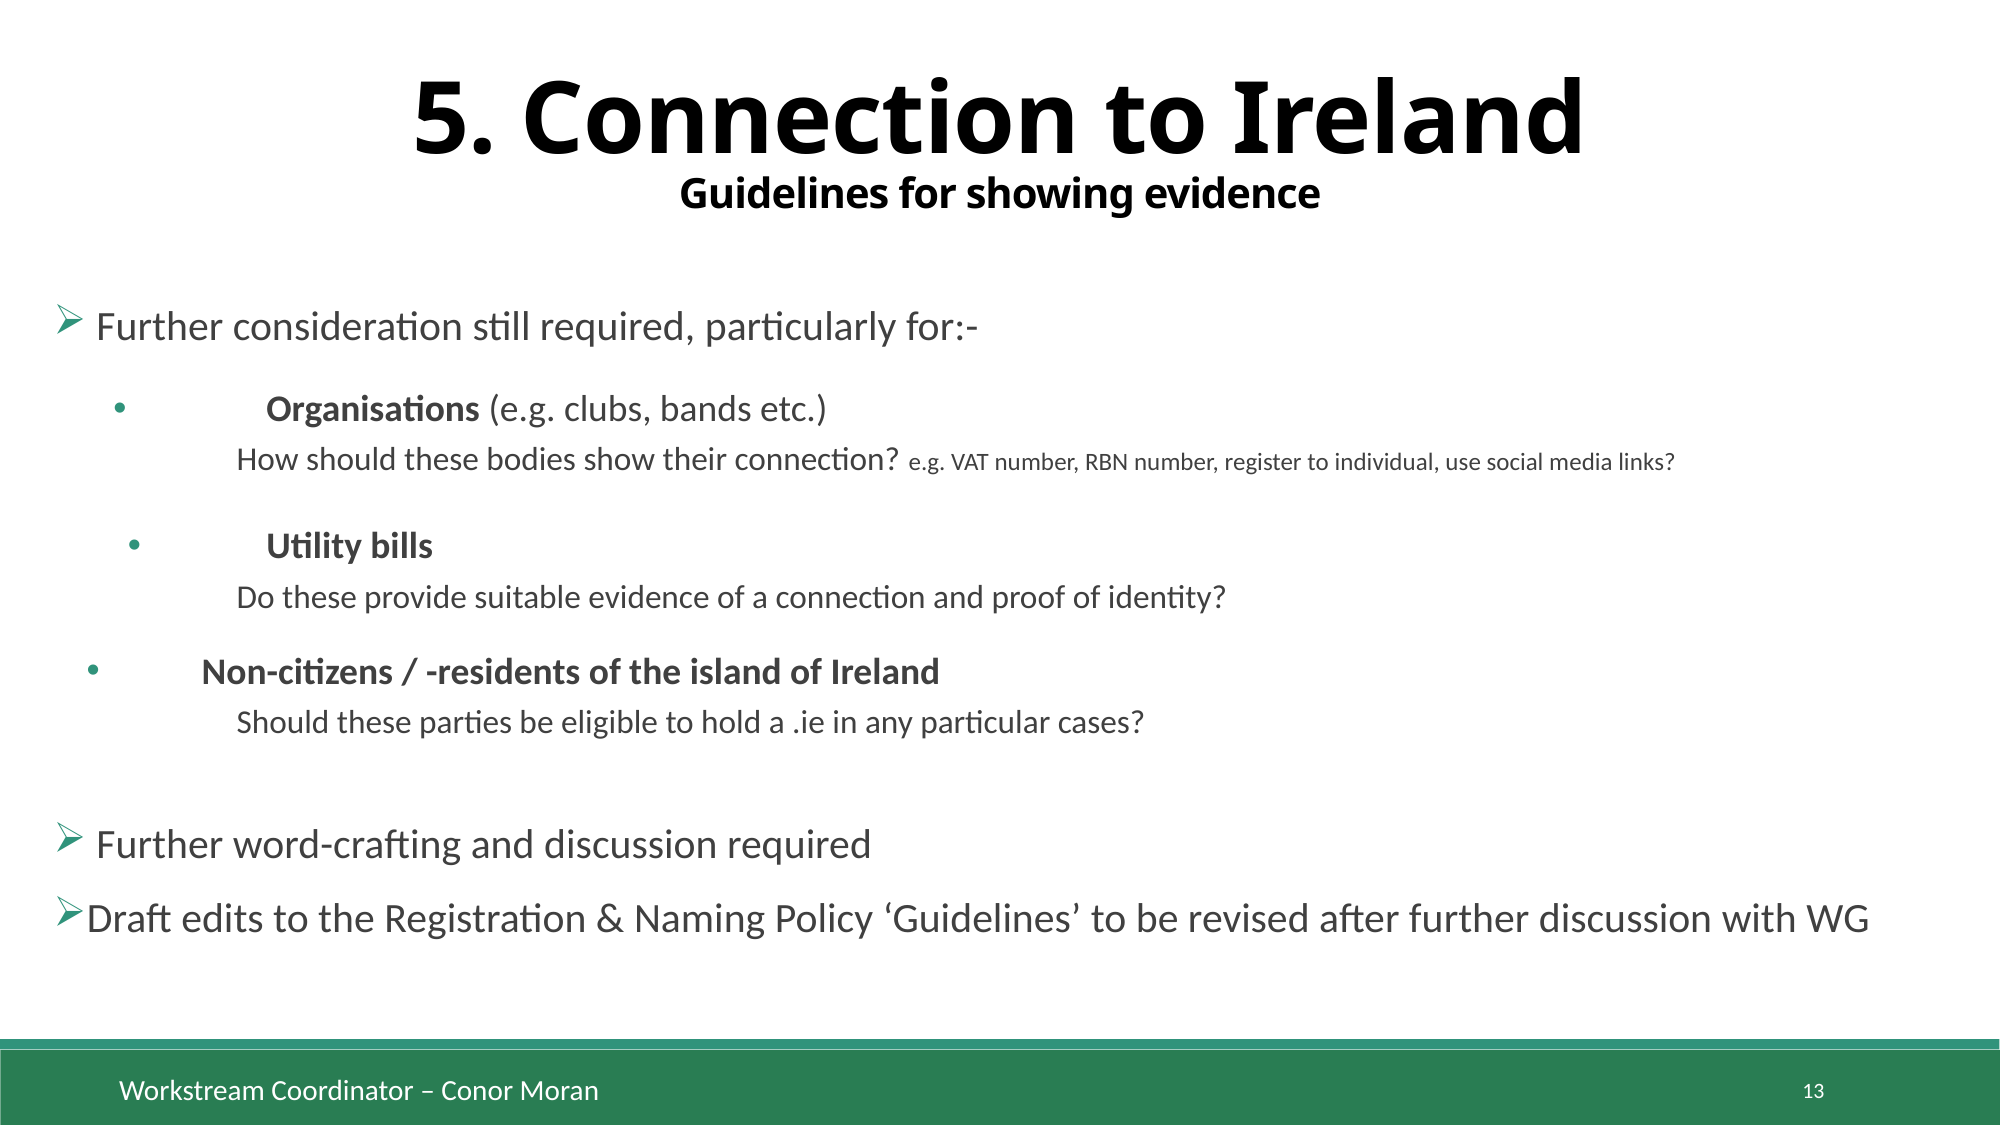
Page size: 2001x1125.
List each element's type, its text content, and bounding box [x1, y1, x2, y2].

text_box Workstream Coordinator – Conor Moran [104, 1064, 835, 1115]
title 5. Connection to Ireland Guidelines for showing evidence [0, 64, 2000, 282]
list Further consideration still required, particularly for:- Organisations (e.g. clubs, bands etc.) How should these bodies show their connection? e.g. VAT number, RBN number, register to individual, use social media links? Utility bills Do these provide suitable evidence of a connection and proof of identity? Non-citizens / -residents of the island of Ireland Should these parties be eligible to hold a .ie in any particular cases? Further word-crafting and discussion required Draft edits to the Registration & Naming Policy ‘Guidelines’ to be revised after further discussion with WG [53, 255, 2000, 1121]
